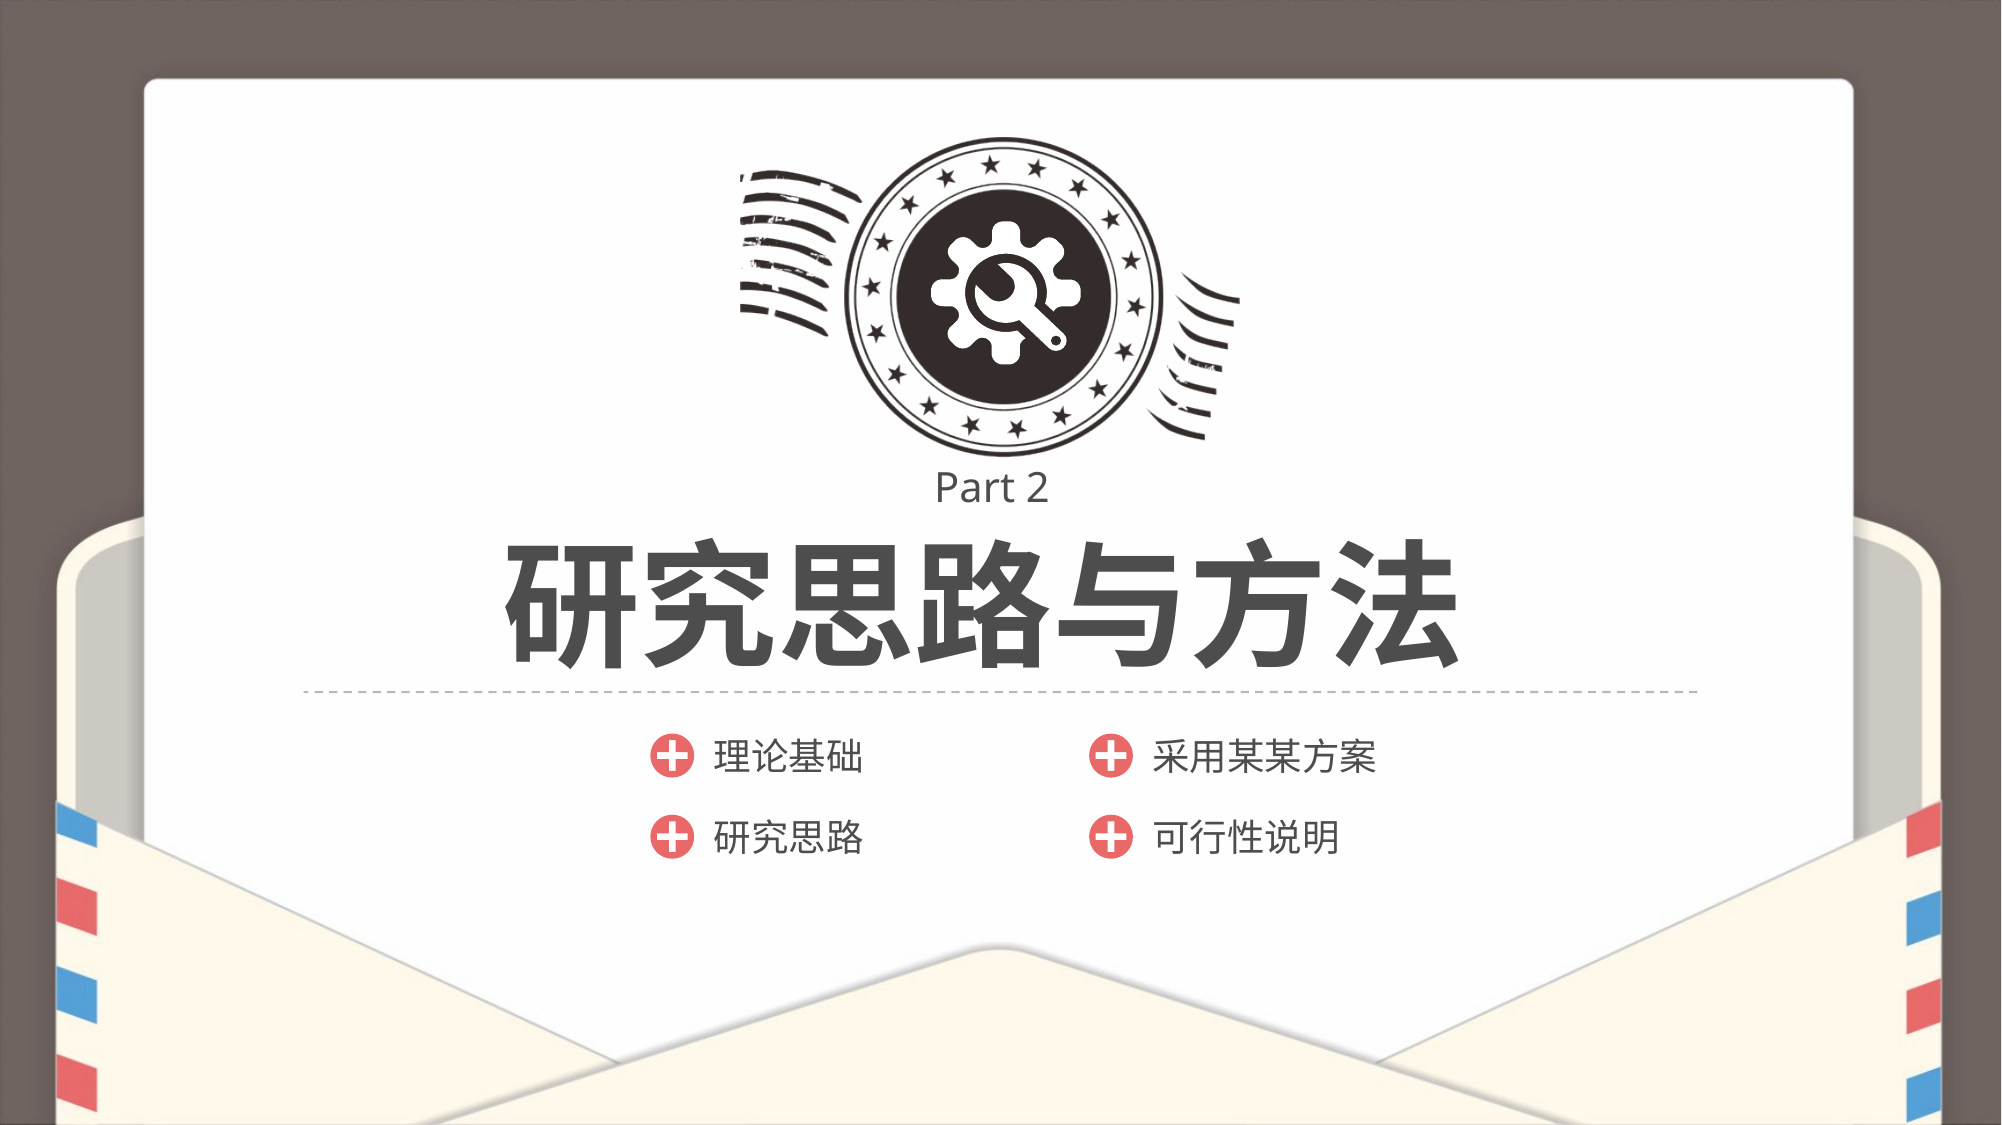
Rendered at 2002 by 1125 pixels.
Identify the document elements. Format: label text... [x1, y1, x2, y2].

text_box [650, 733, 695, 778]
text_box [650, 814, 695, 859]
picture [0, 0, 2002, 1125]
text_box [1089, 814, 1133, 859]
text_box 研究思路与方法 [487, 511, 1514, 692]
text_box [1089, 733, 1133, 778]
text_box 可行性说明 [1137, 806, 1511, 867]
text_box 采用某某方案 [1137, 725, 1511, 785]
text_box 理论基础 [698, 725, 1073, 785]
text_box Part 2 [903, 466, 1081, 519]
text_box 研究思路 [698, 806, 1073, 867]
